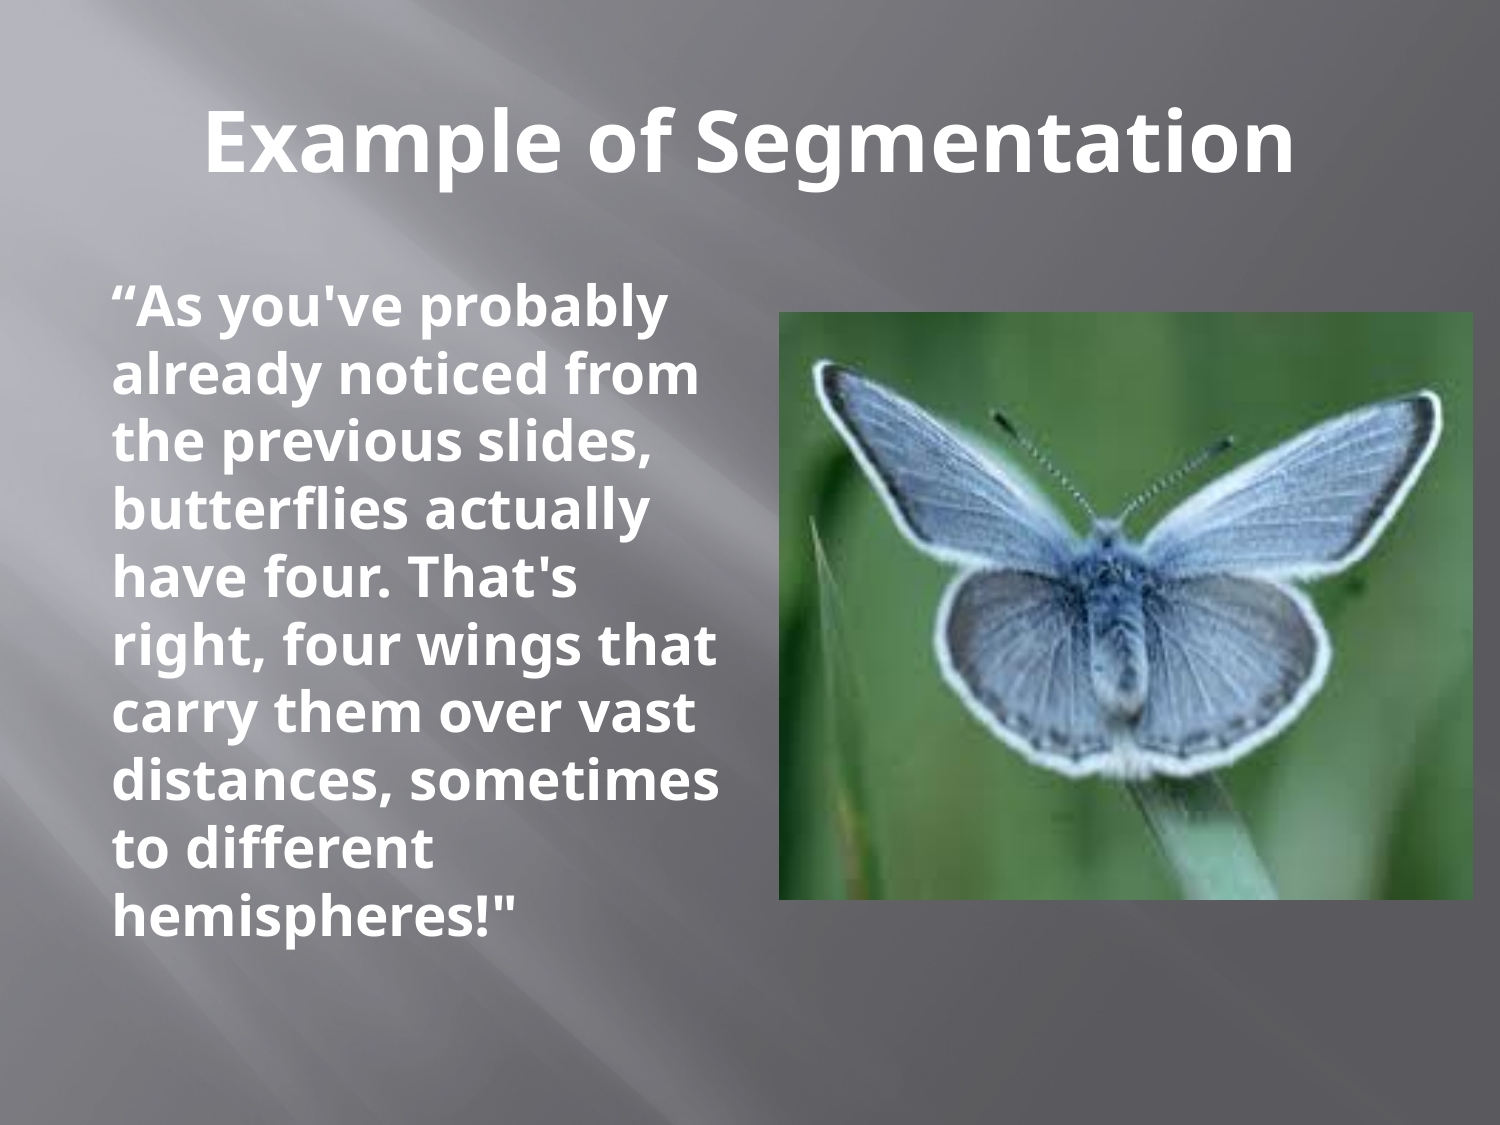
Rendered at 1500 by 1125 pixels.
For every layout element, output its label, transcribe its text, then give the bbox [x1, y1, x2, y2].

list “As you've probably already noticed from the previous slides, butterflies actually have four. That's right, four wings that carry them over vast distances, sometimes to different hemispheres!" [75, 262, 738, 1005]
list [779, 312, 1473, 901]
title Example of Segmentation [75, 45, 1425, 233]
